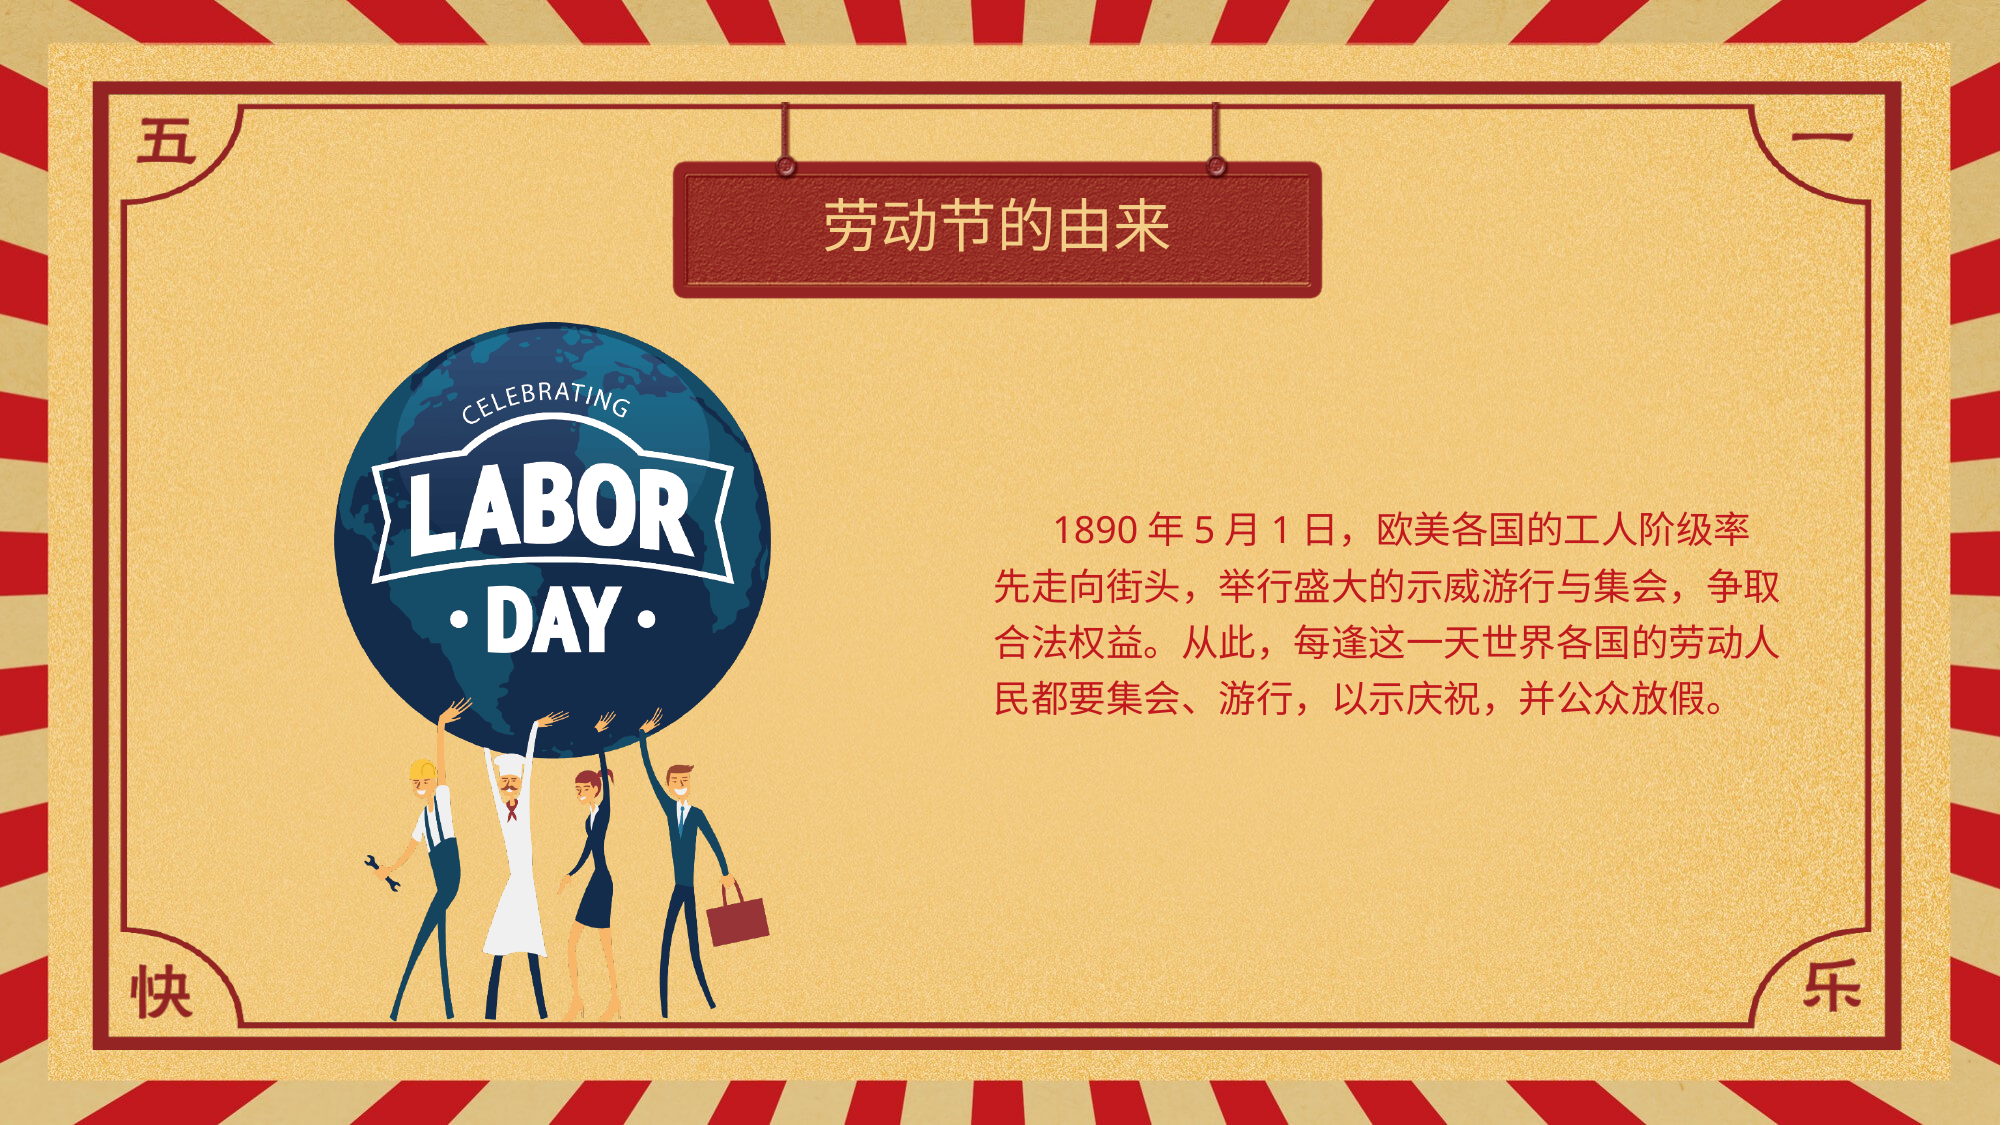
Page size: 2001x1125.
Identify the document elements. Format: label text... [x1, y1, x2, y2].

text_box 1890年5月1日，欧美各国的工人阶级率先走向街头，举行盛大的示威游行与集会，争取合法权益。从此，每逢这一天世界各国的劳动人民都要集会、游行，以示庆祝，并公众放假。 [979, 487, 1804, 728]
picture [0, 0, 2000, 10]
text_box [506, 102, 1488, 318]
picture [0, 11, 2000, 1125]
